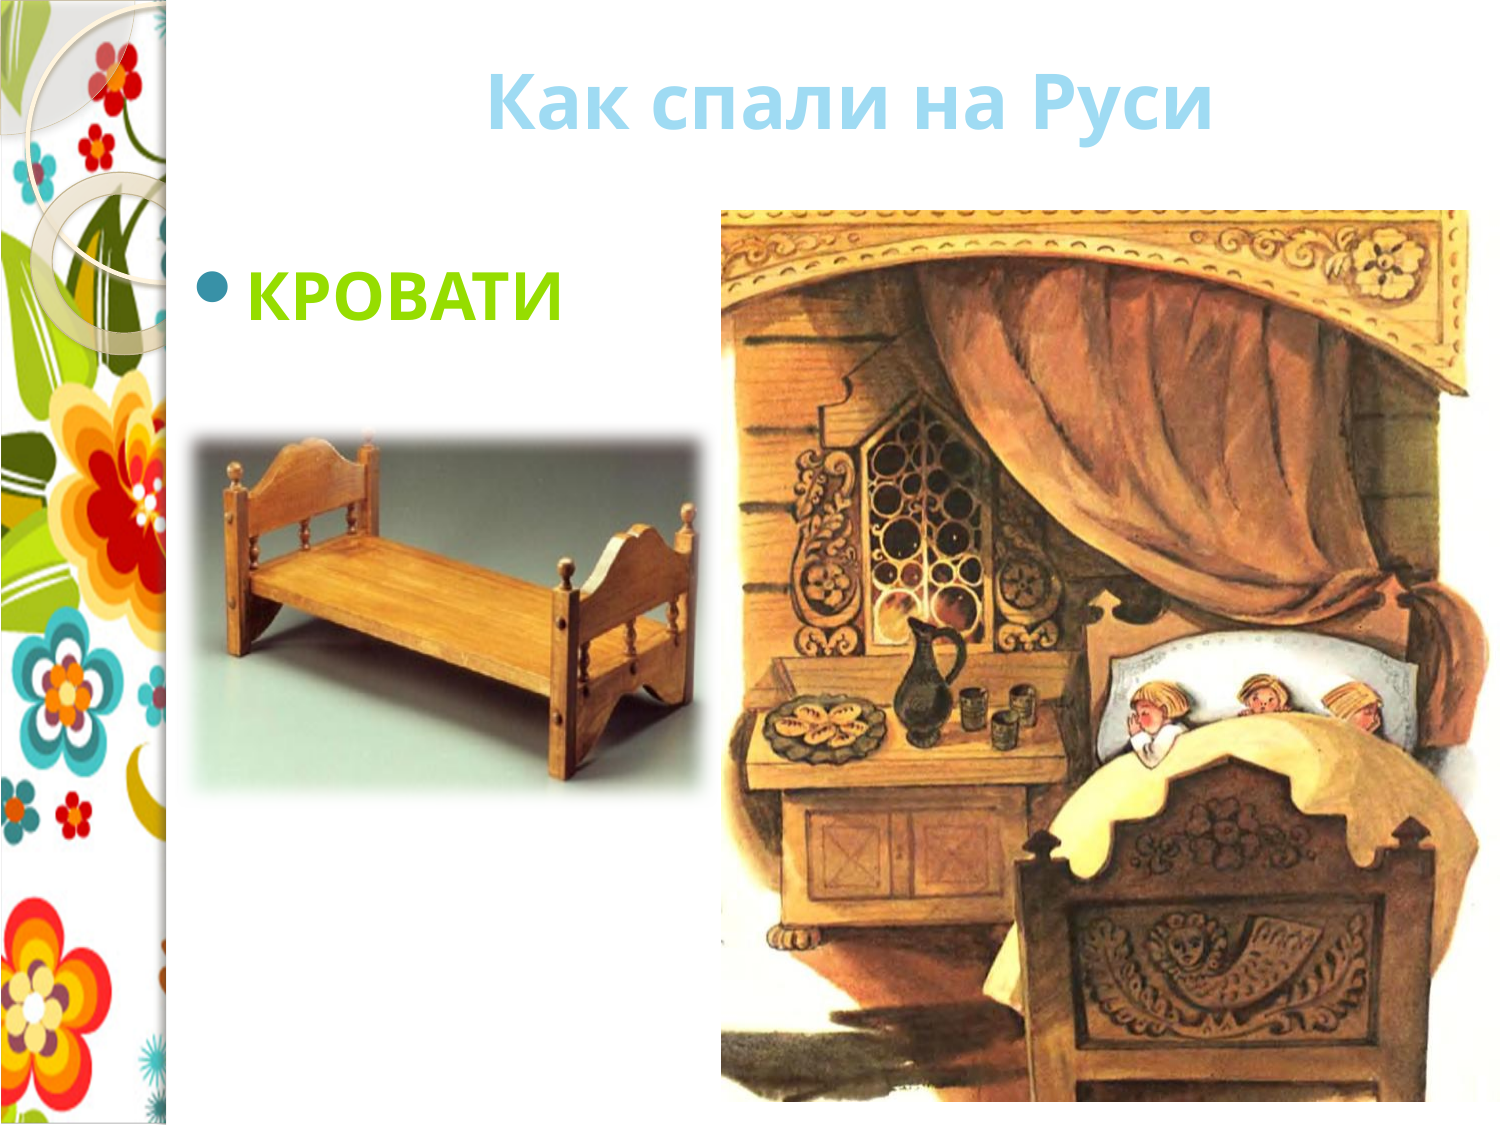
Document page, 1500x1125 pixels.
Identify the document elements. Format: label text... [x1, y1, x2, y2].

picture [62, 195, 160, 280]
picture [136, 0, 164, 4]
picture [720, 210, 1500, 1102]
picture [53, 241, 160, 332]
picture [32, 13, 160, 207]
title Как спали на Руси [235, 45, 1466, 153]
picture [175, 421, 719, 809]
list Кровати [164, 246, 713, 1075]
picture [0, 134, 166, 1125]
